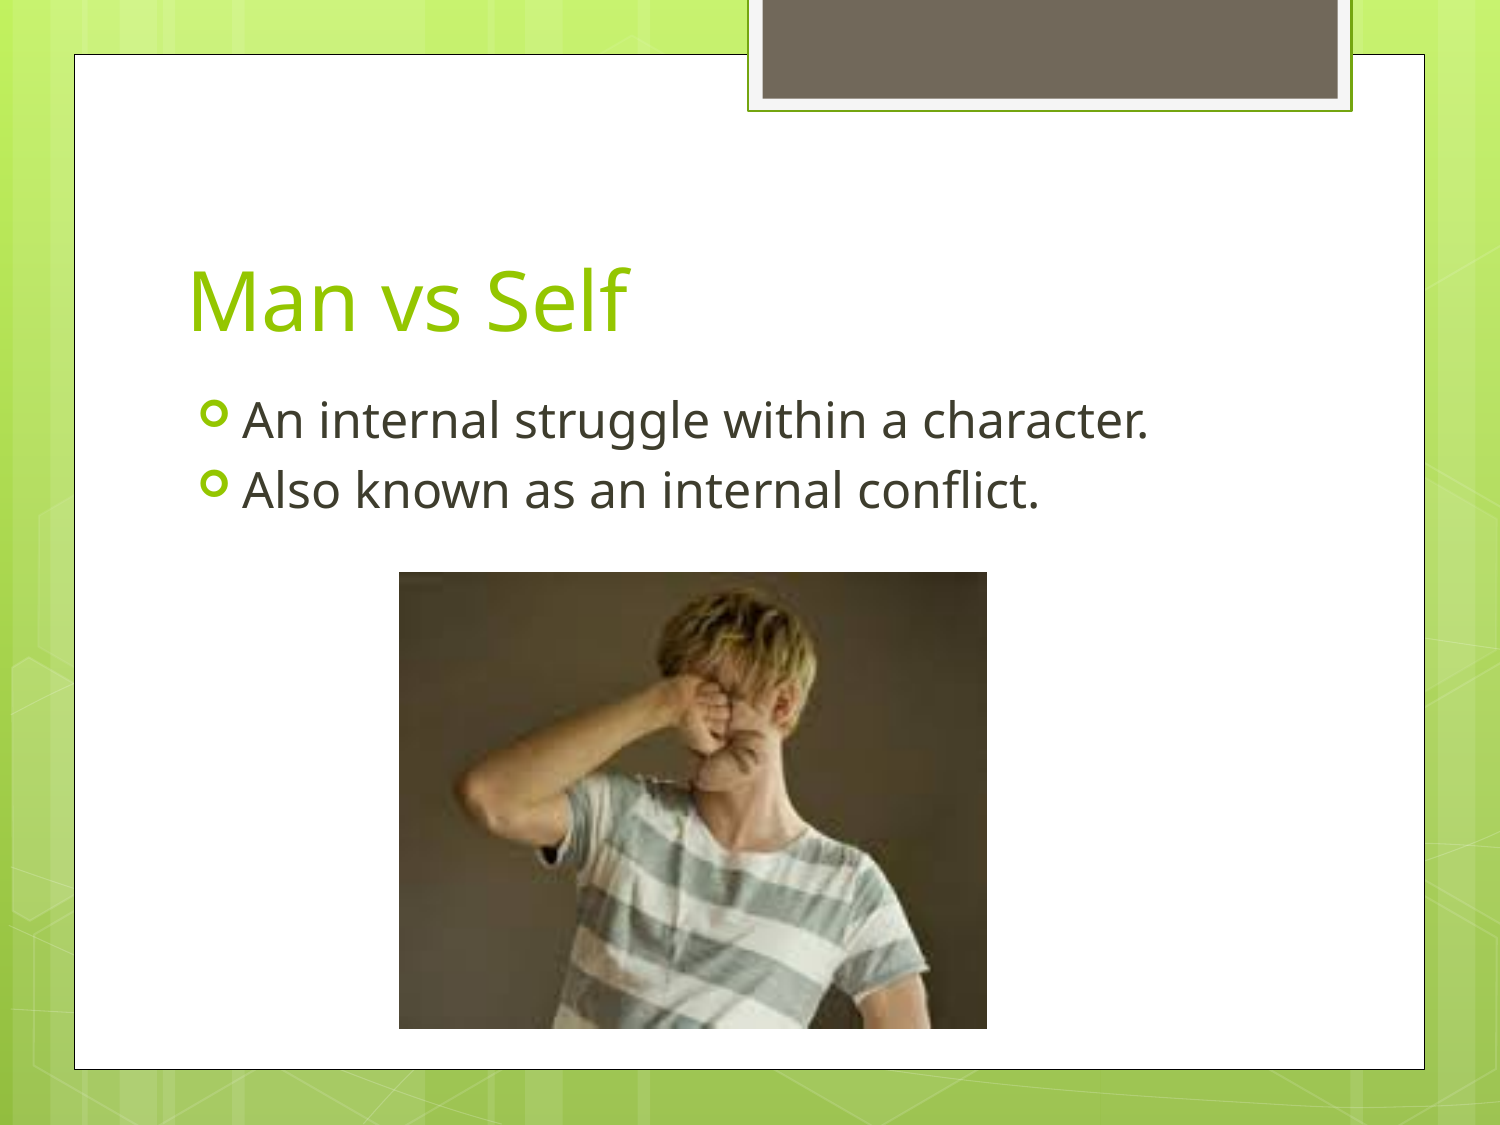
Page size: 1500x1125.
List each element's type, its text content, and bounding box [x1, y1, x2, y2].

title Man vs Self [171, 168, 1324, 357]
picture [399, 571, 987, 1029]
list An internal struggle within a character. Also known as an internal conflict. [171, 381, 1283, 957]
